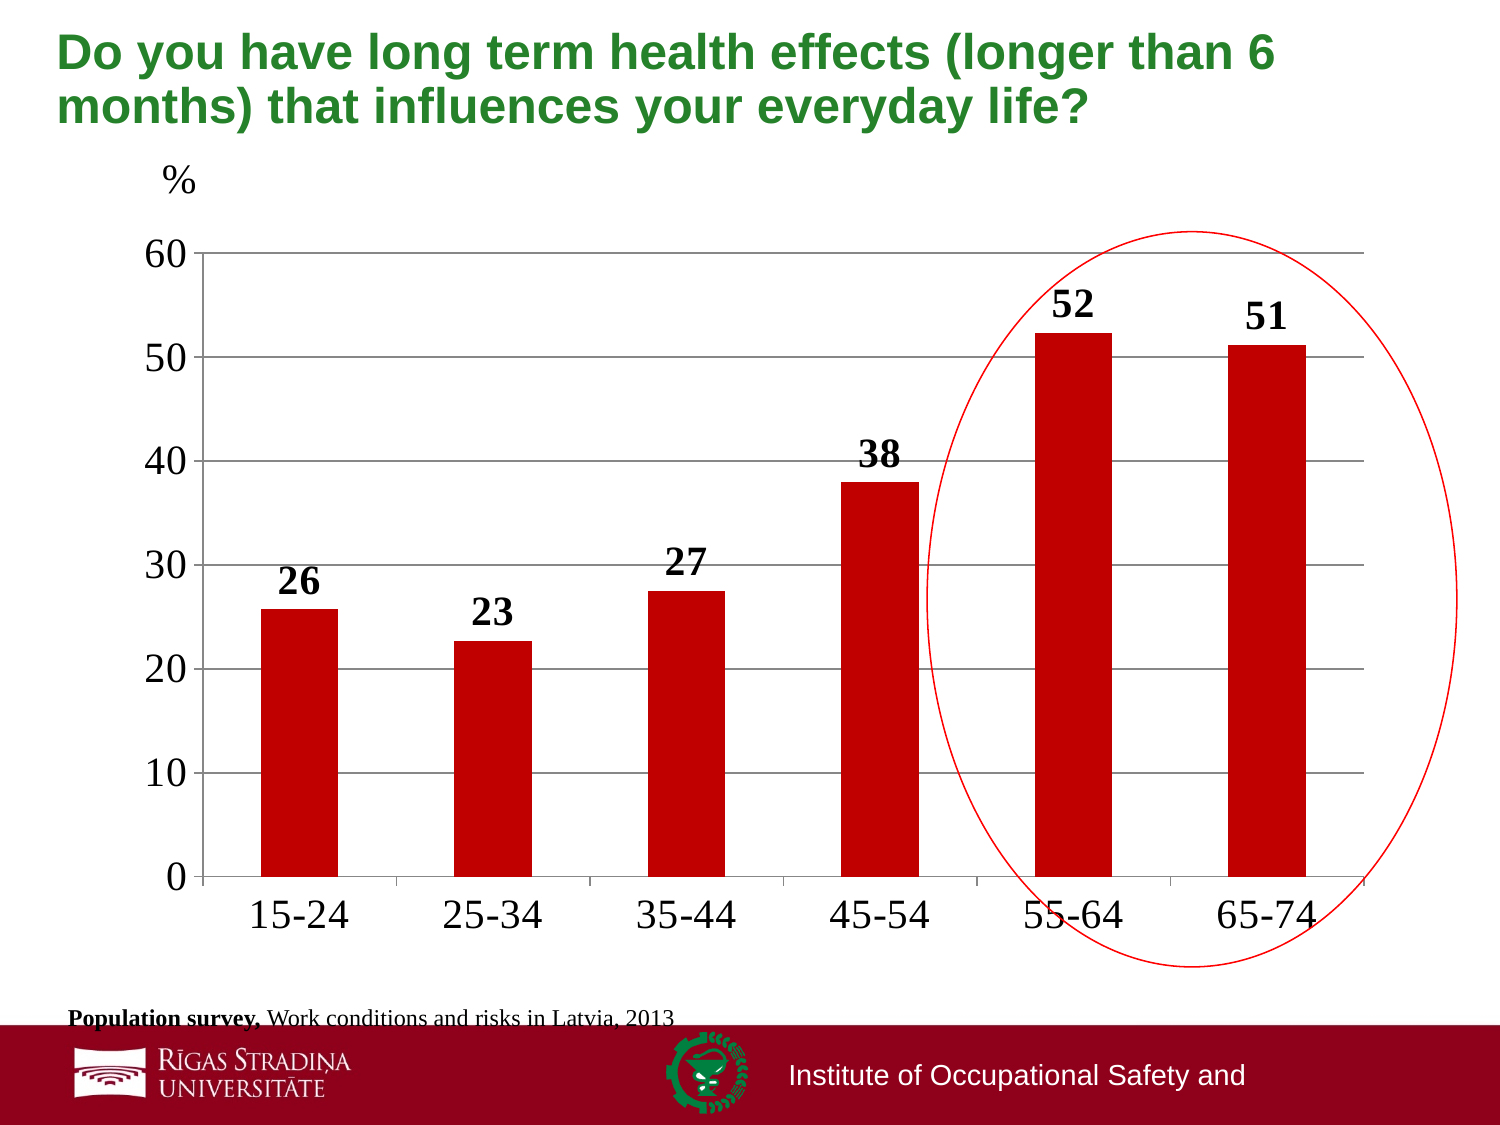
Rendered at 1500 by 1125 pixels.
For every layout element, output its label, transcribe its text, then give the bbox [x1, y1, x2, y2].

text_box Population survey, Work conditions and risks in Latvia, 2013 [53, 966, 1469, 1039]
text_box [1392, 358, 1457, 841]
picture [0, 0, 1500, 1125]
title Do you have long term health effects (longer than 6 months) that influences your everyday life? [41, 0, 1493, 161]
chart [111, 148, 1388, 962]
